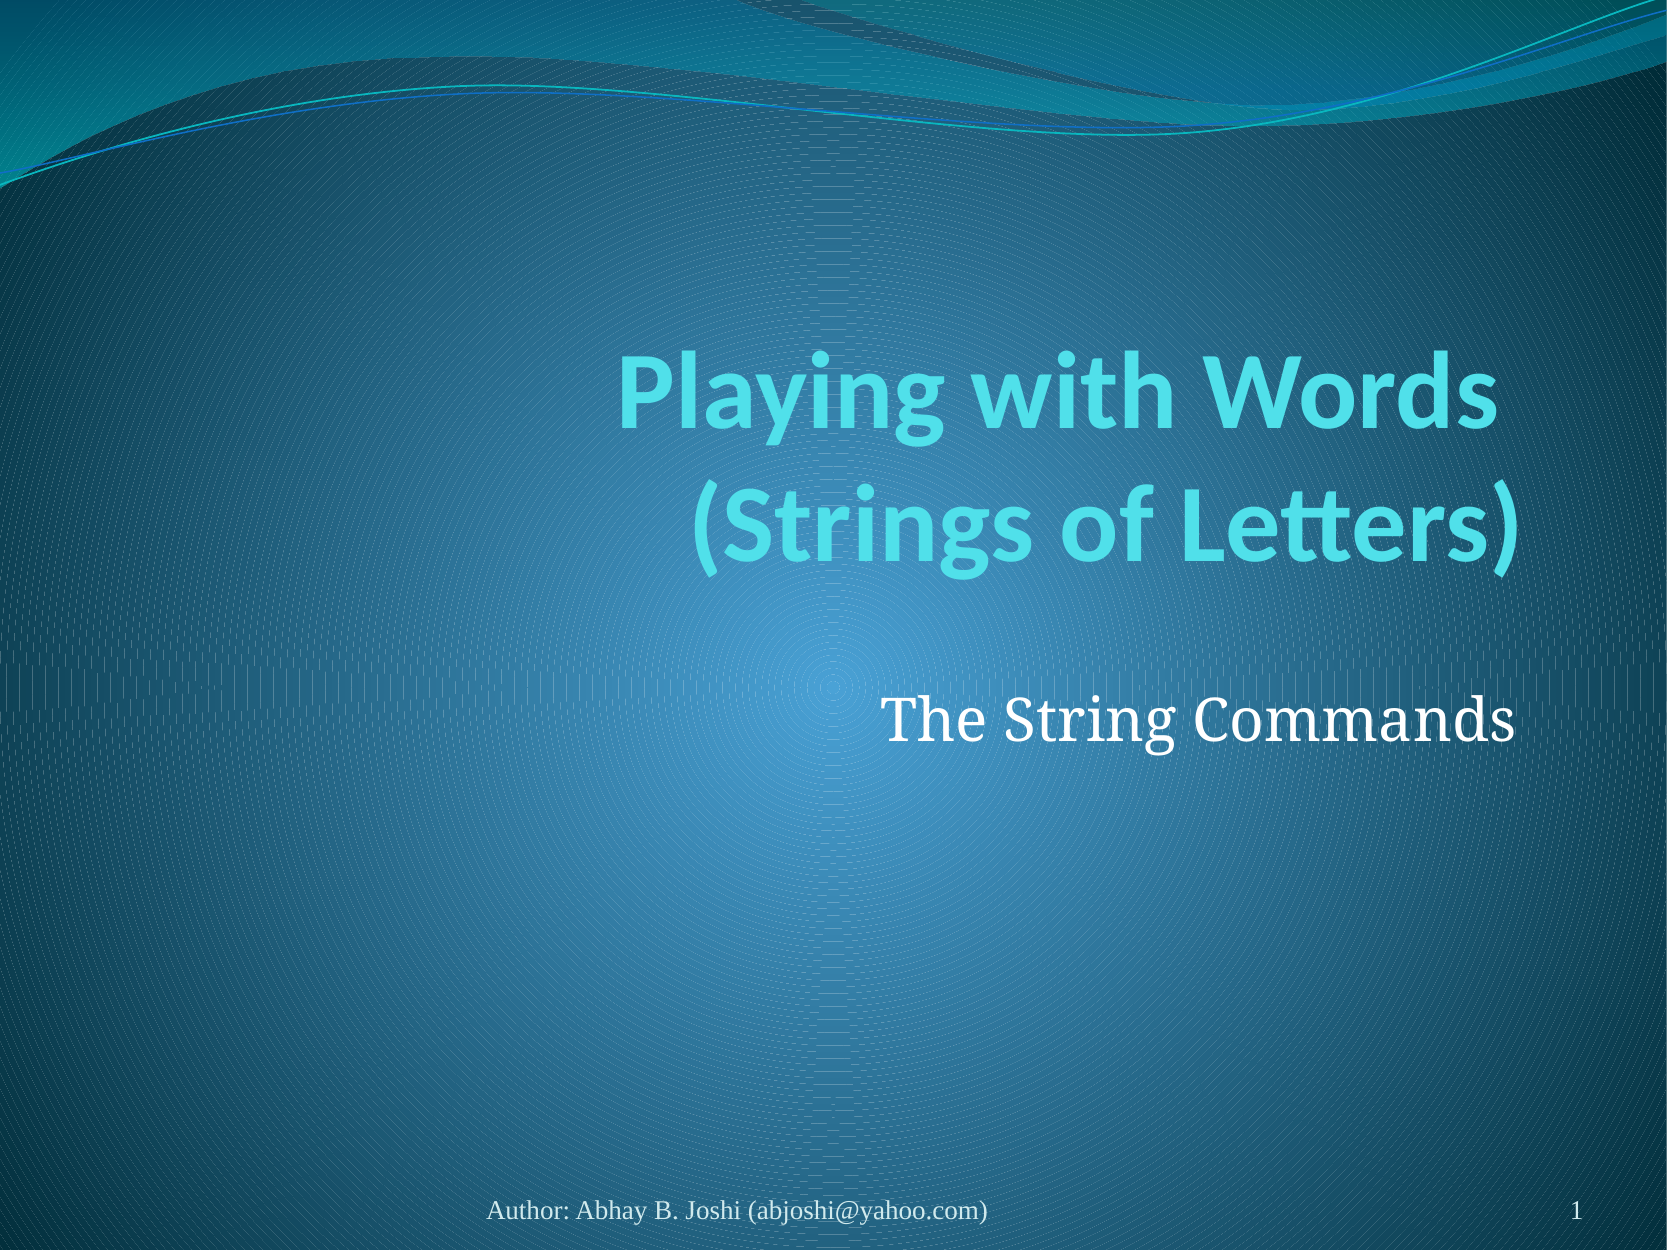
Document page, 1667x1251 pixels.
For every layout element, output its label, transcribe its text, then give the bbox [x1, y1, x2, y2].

title Playing with Words (Strings of Letters) [97, 249, 1529, 584]
slide_number 1 [1444, 1158, 1584, 1226]
subtitle The String Commands [97, 588, 1529, 908]
footer Author: Abhay B. Joshi (abjoshi@yahoo.com) [486, 1158, 1098, 1226]
